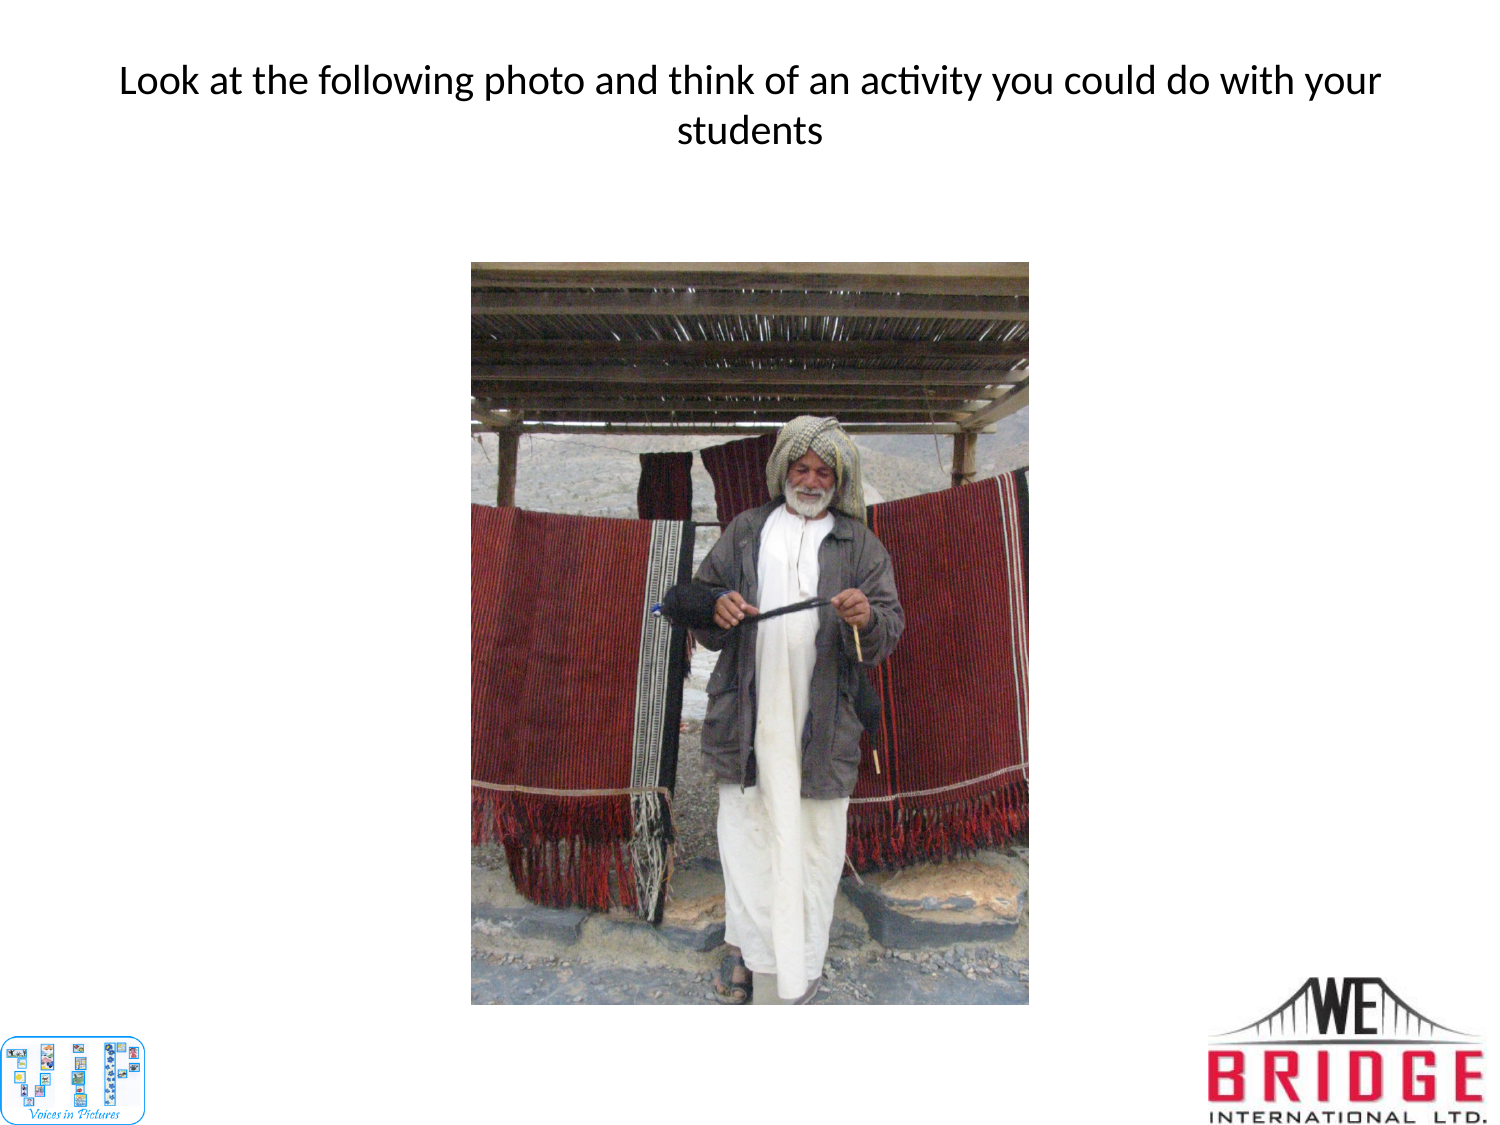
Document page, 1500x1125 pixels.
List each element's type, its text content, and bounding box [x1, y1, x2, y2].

title Look at the following photo and think of an activity you could do with your students [75, 45, 1425, 233]
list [471, 262, 1029, 1006]
picture [0, 1036, 145, 1125]
picture [1208, 977, 1487, 1125]
